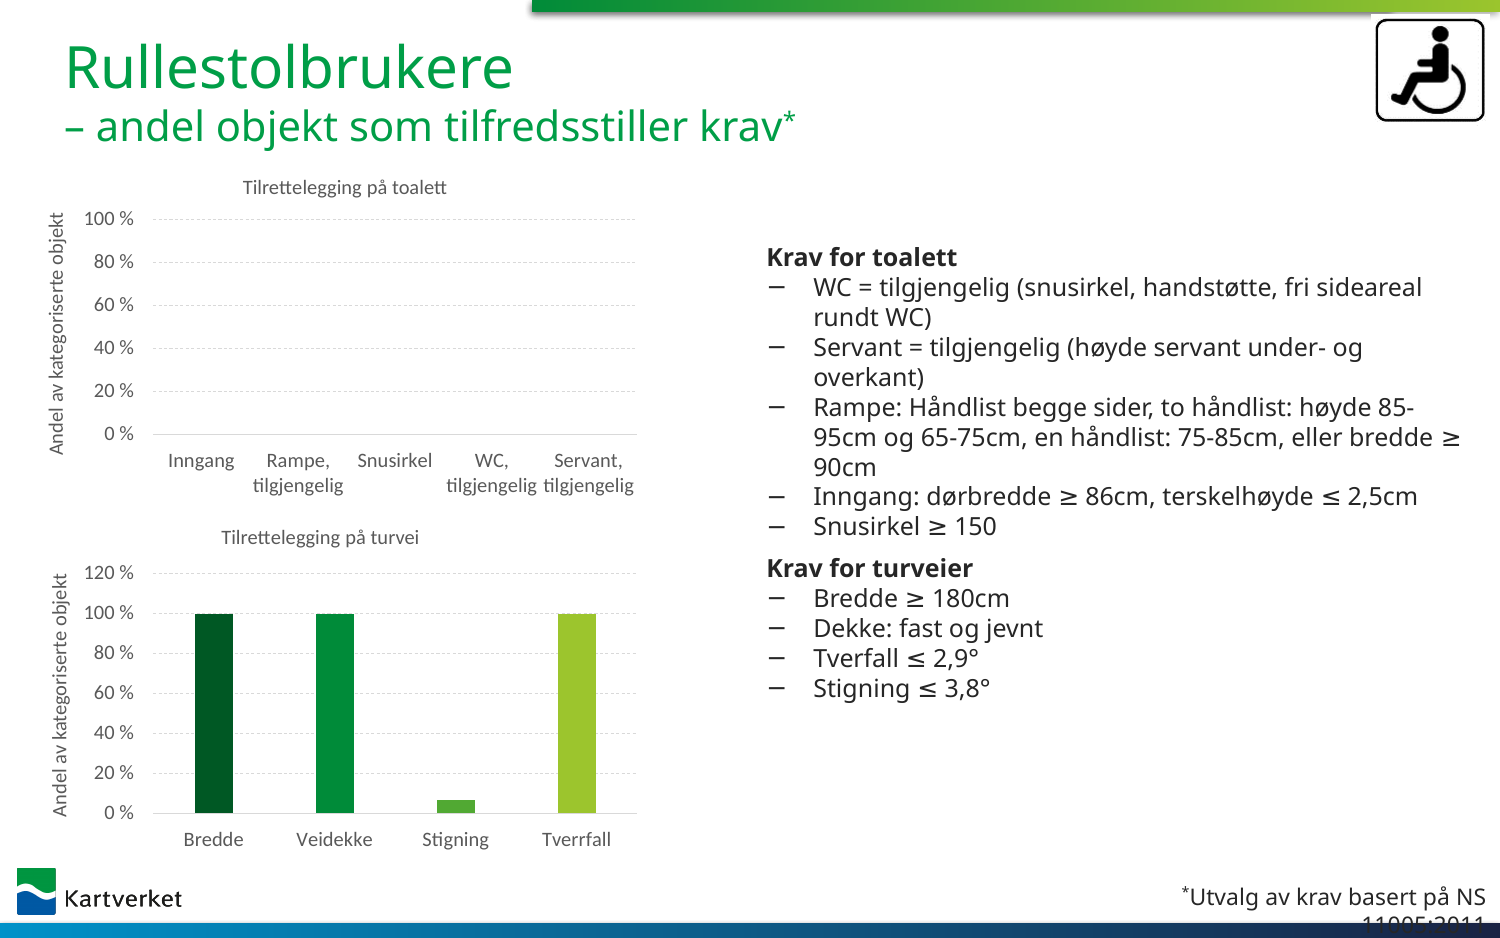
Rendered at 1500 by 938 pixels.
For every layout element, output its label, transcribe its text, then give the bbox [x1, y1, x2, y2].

text_box Rullestolbrukere – andel objekt som tilfredsstiller krav* [49, 14, 1431, 158]
text_box Krav for turveier Bredde ≥ 180cm Dekke: fast og jevnt Tverfall ≤ 2,9° Stigning ≤ 3,8° [751, 545, 1483, 710]
text_box Krav for toalett WC = tilgjengelig (snusirkel, handstøtte, fri sideareal rundt WC) Servant = tilgjengelig (høyde servant under- og overkant) Rampe: Håndlist begge sider, to håndlist: høyde 85-95cm og 65-75cm, en håndlist: 75-85cm, eller bredde ≥ 90cm Inngang: dørbredde ≥ 86cm, terskelhøyde ≤ 2,5cm Snusirkel ≥ 150 [751, 234, 1483, 545]
picture [1371, 13, 1491, 127]
picture [41, 166, 650, 505]
text_box *Utvalg av krav basert på NS 11005:2011 [1068, 873, 1500, 938]
picture [41, 520, 650, 859]
